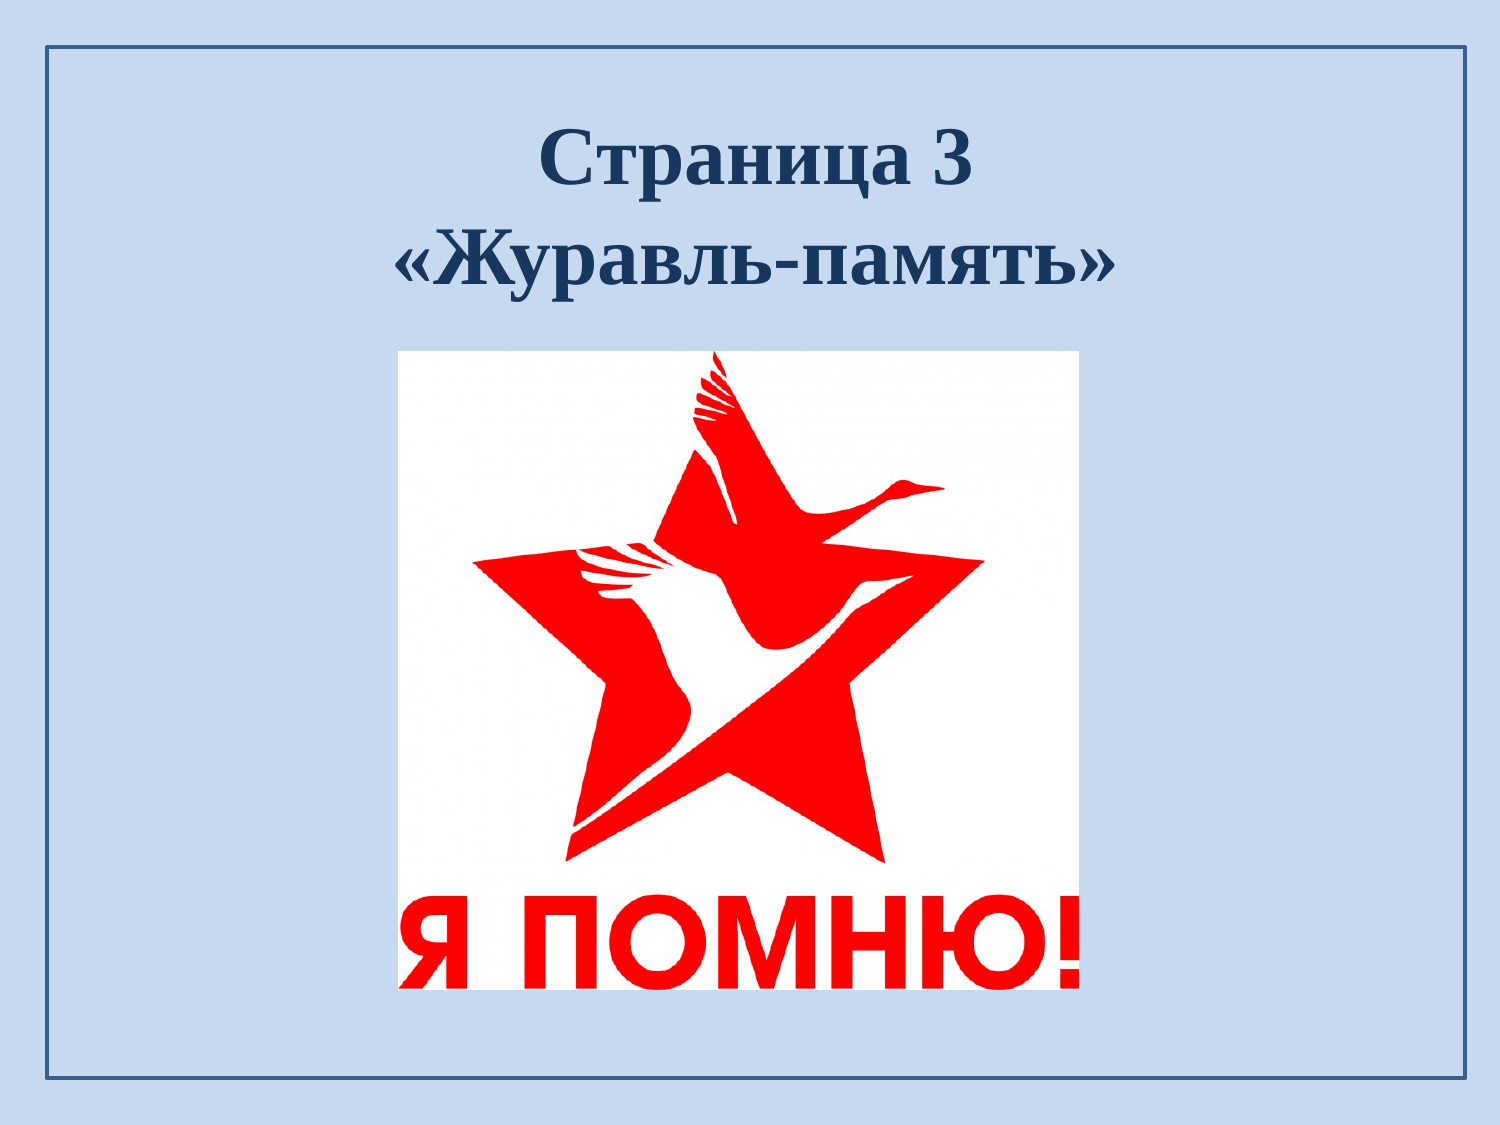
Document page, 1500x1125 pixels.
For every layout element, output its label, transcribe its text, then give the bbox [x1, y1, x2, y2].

text_box [45, 45, 1467, 1080]
picture [398, 351, 1079, 990]
text_box Страница 3 «Журавль-память» [316, 93, 1196, 309]
